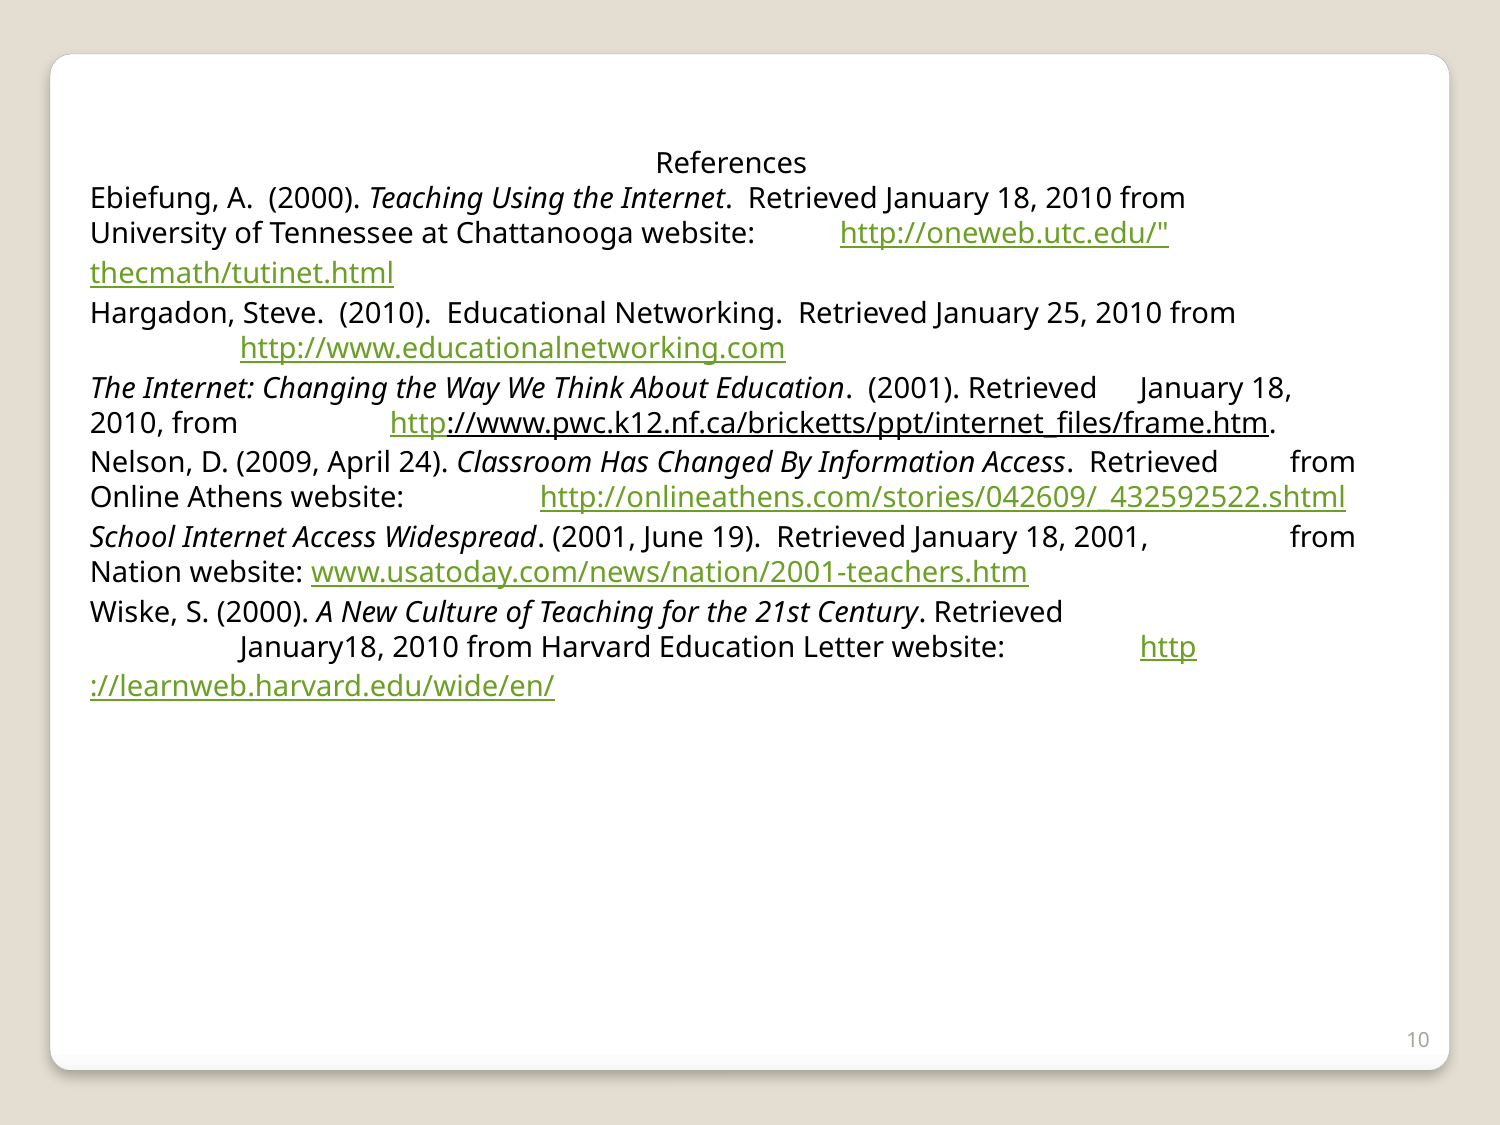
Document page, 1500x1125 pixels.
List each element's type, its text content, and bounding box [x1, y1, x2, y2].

text_box References Ebiefung, A. (2000). Teaching Using the Internet. Retrieved January 18, 2010 from University of Tennessee at Chattanooga website: http://oneweb.utc.edu/"thecmath/tutinet.html Hargadon, Steve. (2010). Educational Networking. Retrieved January 25, 2010 from http://www.educationalnetworking.com The Internet: Changing the Way We Think About Education. (2001). Retrieved January 18, 2010, from http://www.pwc.k12.nf.ca/bricketts/ppt/internet_files/frame.htm. Nelson, D. (2009, April 24). Classroom Has Changed By Information Access. Retrieved from Online Athens website: http://onlineathens.com/stories/042609/_432592522.shtml School Internet Access Widespread. (2001, June 19). Retrieved January 18, 2001, from Nation website: www.usatoday.com/news/nation/2001-teachers.htm Wiske, S. (2000). A New Culture of Teaching for the 21st Century. Retrieved January18, 2010 from Harvard Education Letter website: http://learnweb.harvard.edu/wide/en/ [75, 137, 1388, 760]
slide_number 10 [1369, 1002, 1445, 1063]
